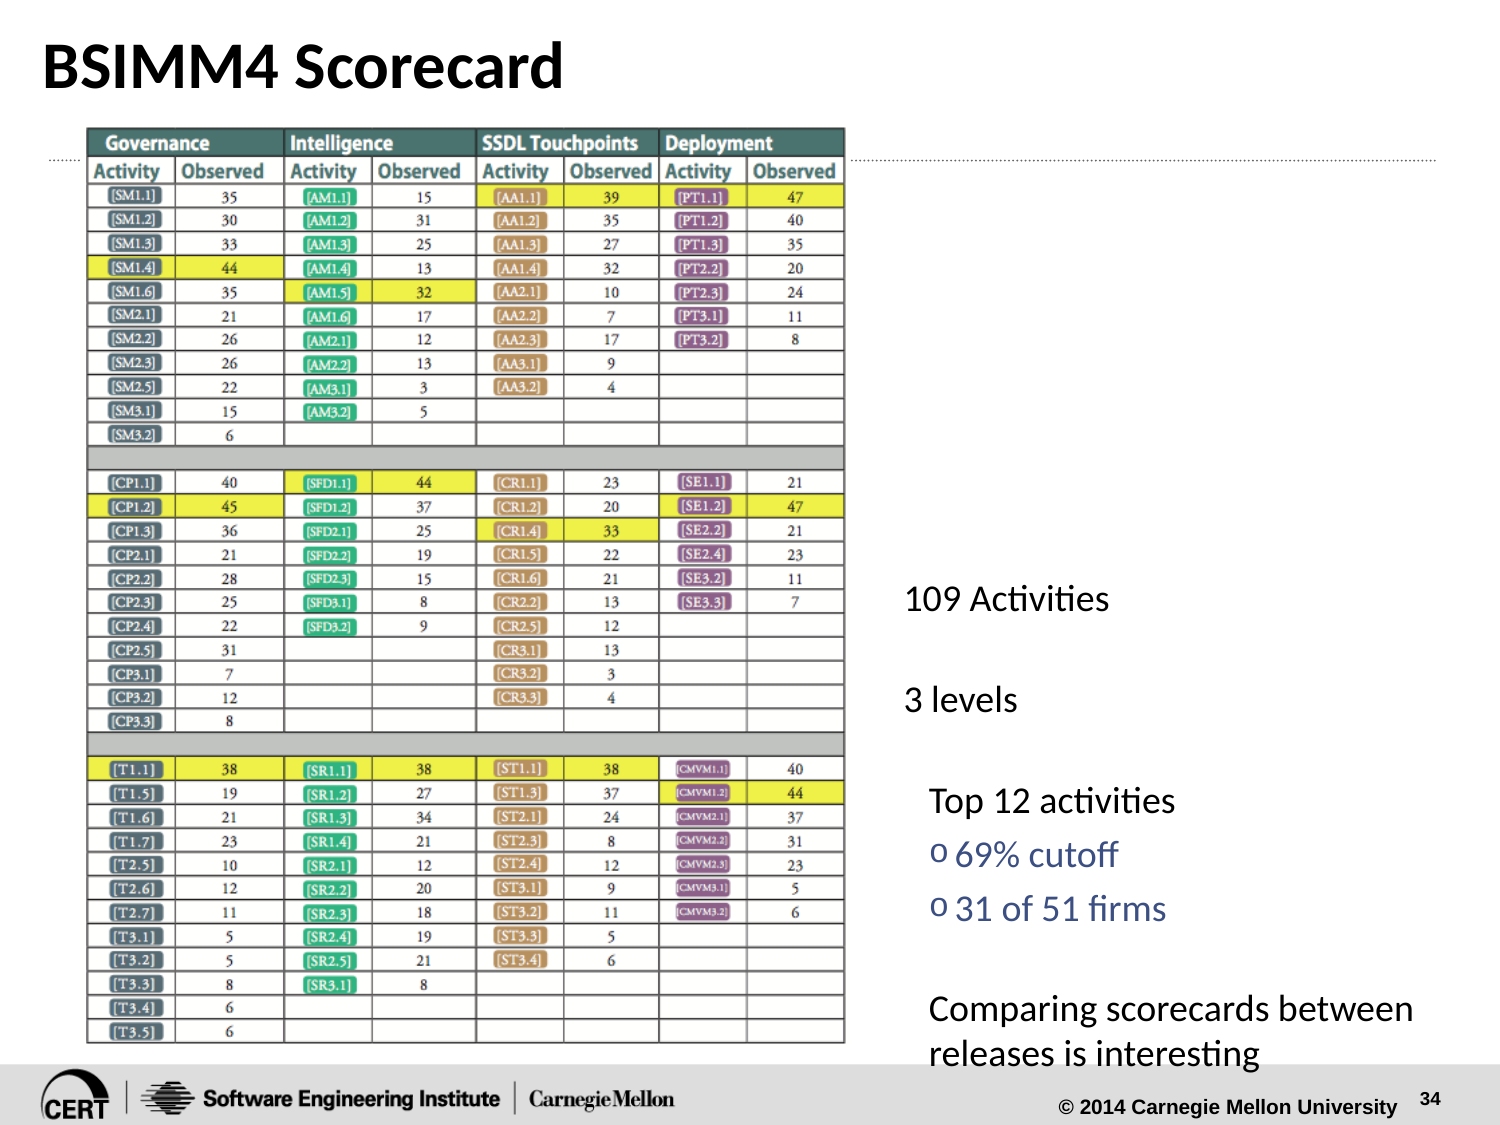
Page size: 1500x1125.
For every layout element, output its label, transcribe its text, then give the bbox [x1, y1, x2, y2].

title BSIMM4 Scorecard [42, 37, 1434, 155]
picture [24, 1065, 688, 1125]
list 109 Activities 3 levels Top 12 activities 69% cutoff 31 of 51 firms Comparing scorecards between releases is interesting [887, 575, 1500, 1082]
picture [81, 125, 850, 1049]
